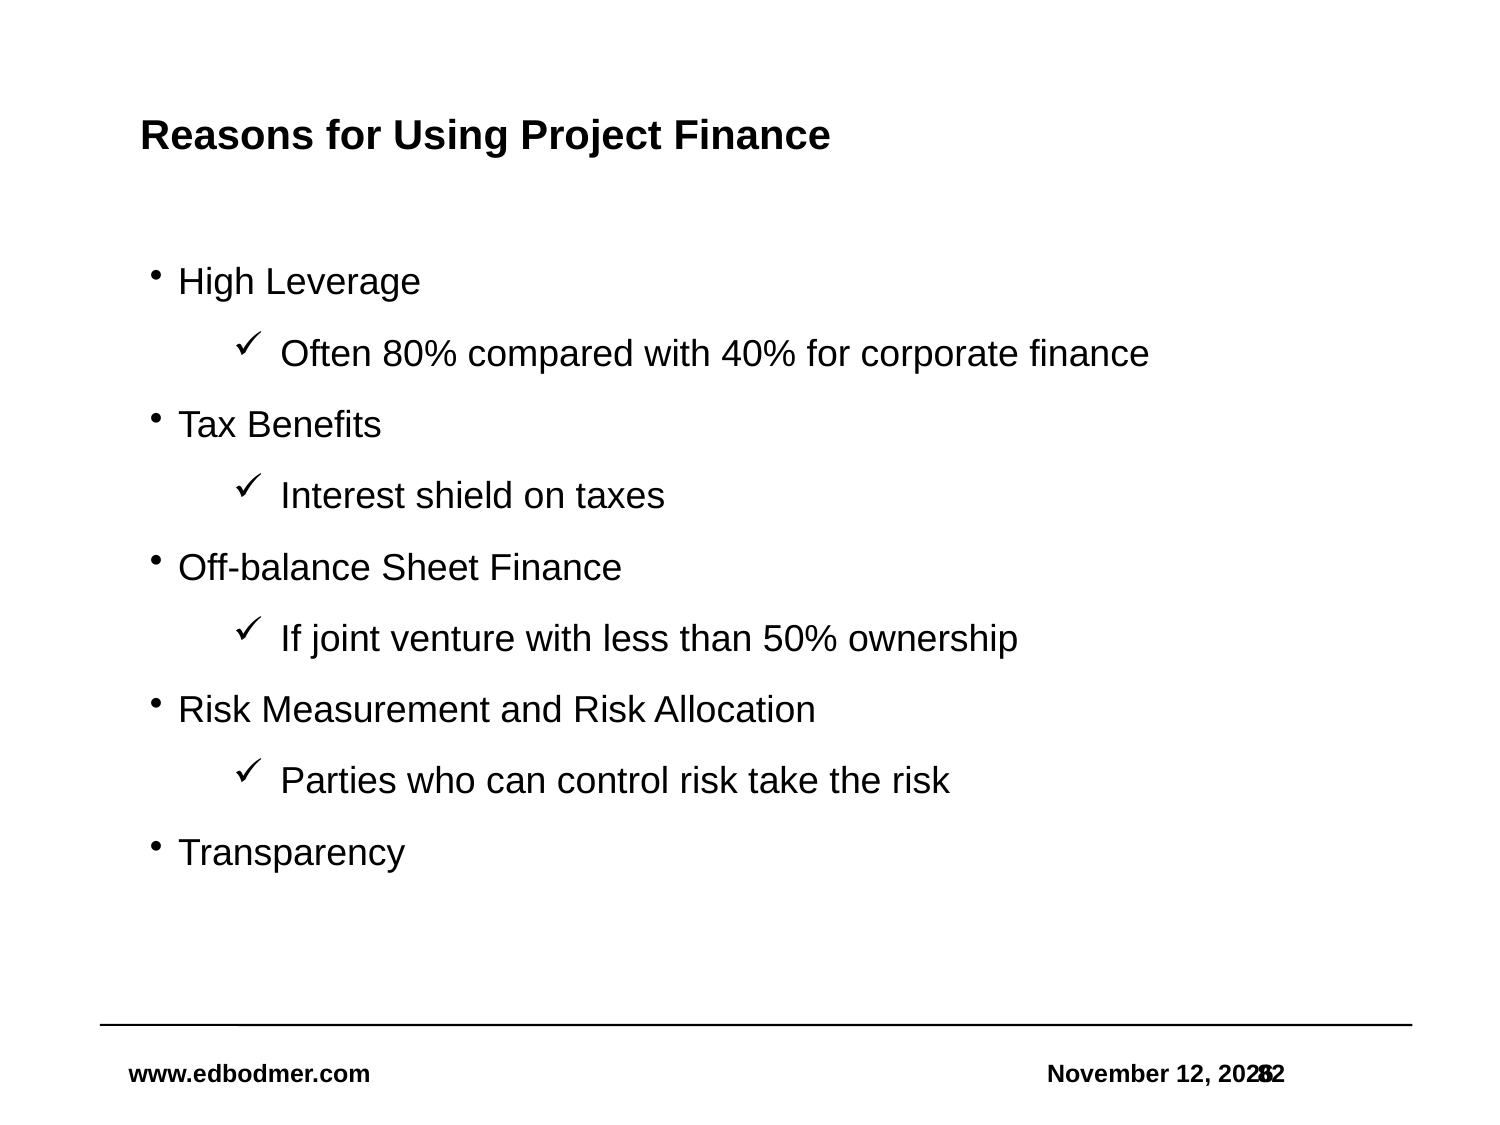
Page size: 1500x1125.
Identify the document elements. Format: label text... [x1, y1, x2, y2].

title Reasons for Using Project Finance [124, 99, 1288, 226]
list High Leverage Often 80% compared with 40% for corporate finance Tax Benefits Interest shield on taxes Off-balance Sheet Finance If joint venture with less than 50% ownership Risk Measurement and Risk Allocation Parties who can control risk take the risk Transparency [124, 249, 1376, 1001]
